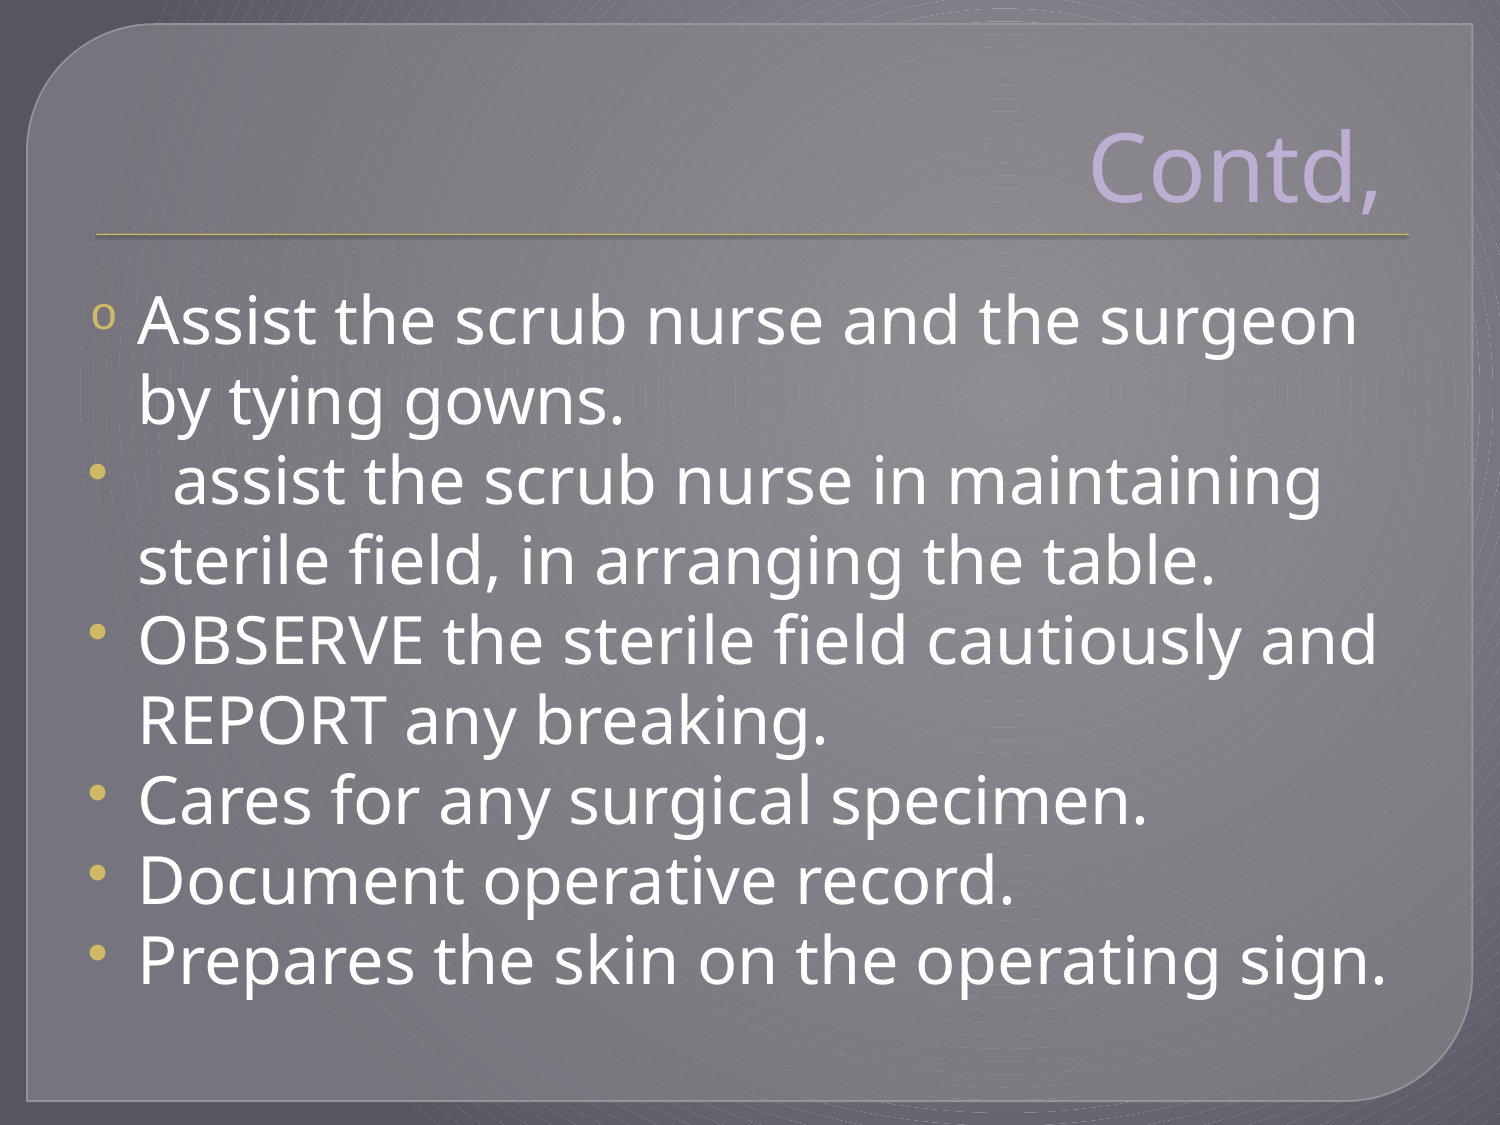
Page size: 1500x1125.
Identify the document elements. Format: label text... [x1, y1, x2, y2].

list Assist the scrub nurse and the surgeon by tying gowns. assist the scrub nurse in maintaining sterile field, in arranging the table. OBSERVE the sterile field cautiously and REPORT any breaking. Cares for any surgical specimen. Document operative record. Prepares the skin on the operating sign. [75, 270, 1425, 1013]
title Contd, [75, 41, 1425, 230]
